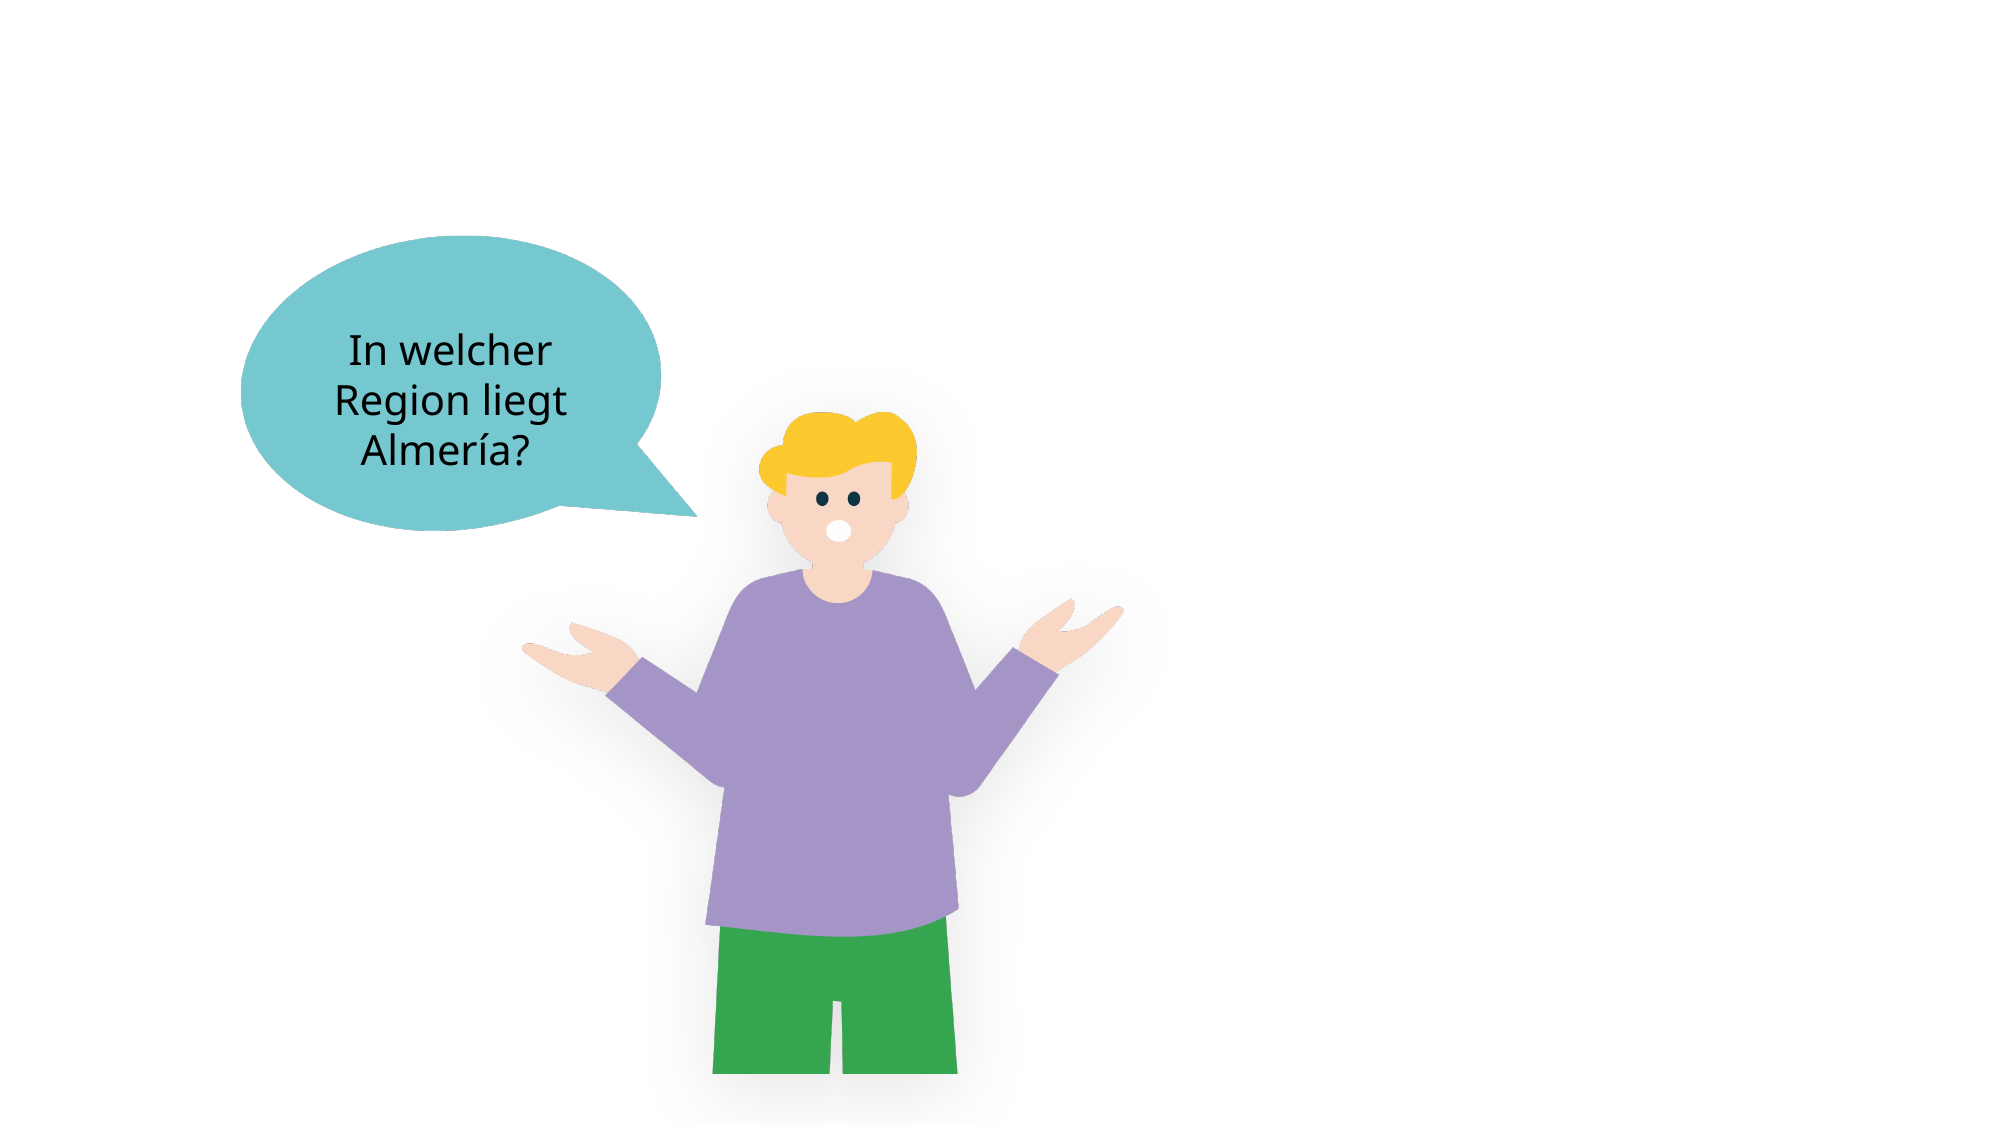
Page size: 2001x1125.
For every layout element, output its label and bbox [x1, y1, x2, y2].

picture [230, 222, 1148, 1075]
